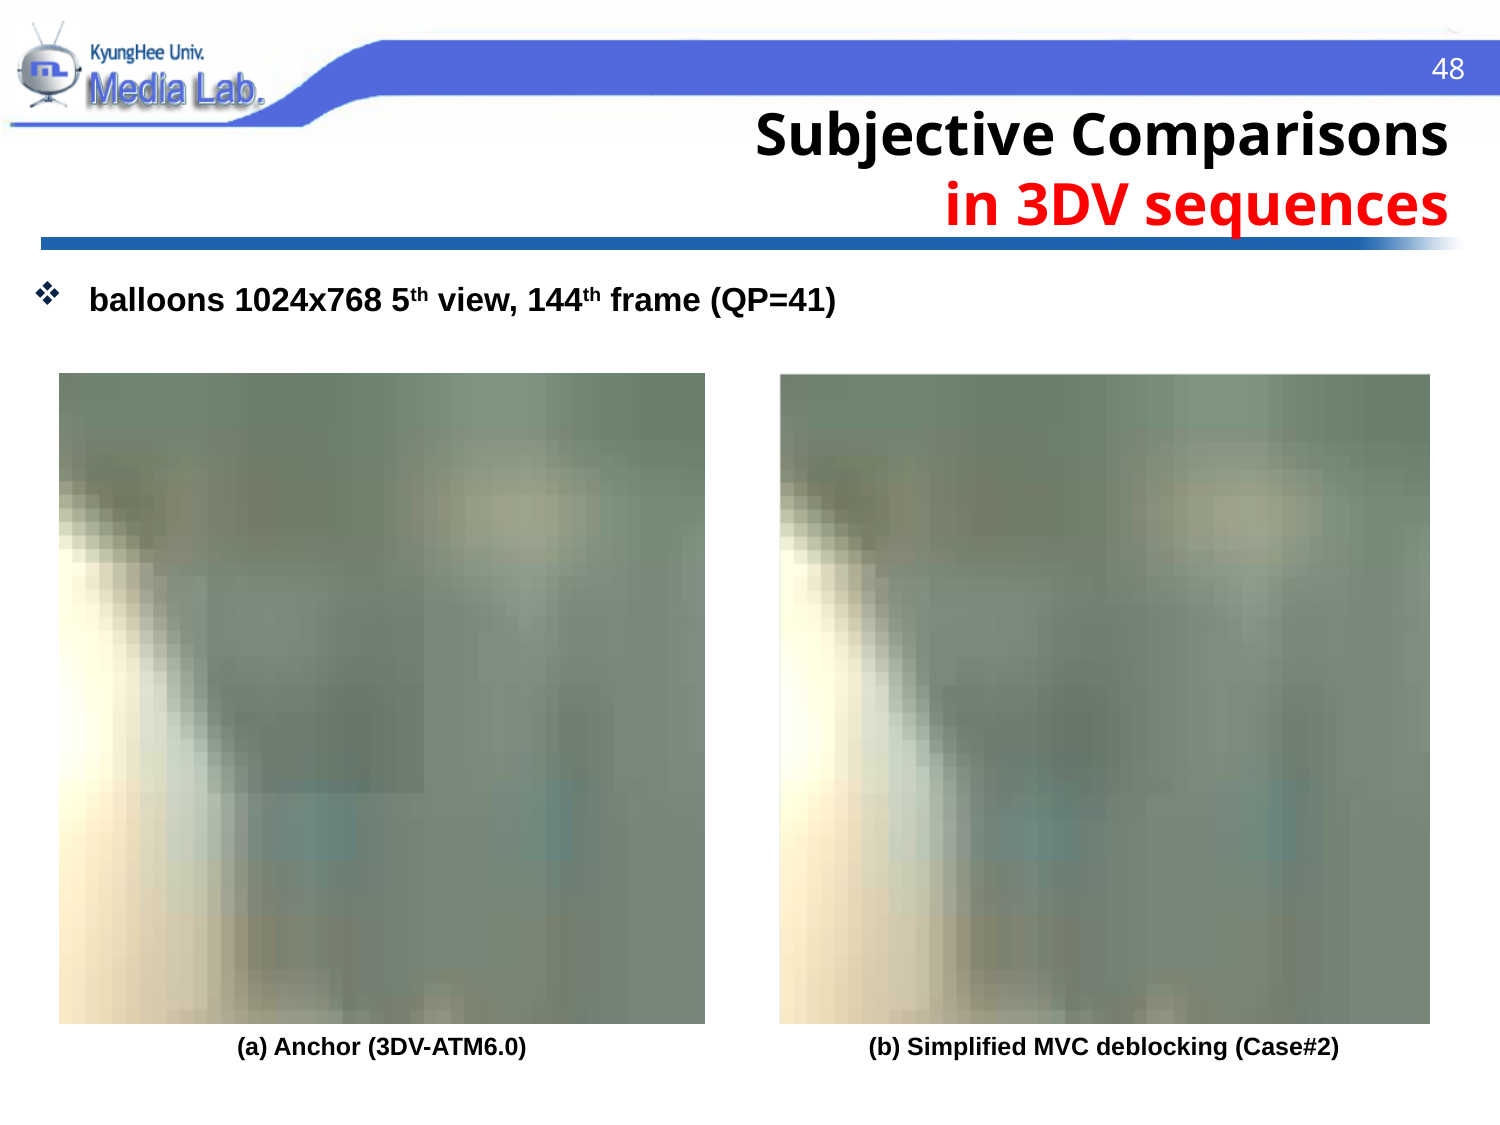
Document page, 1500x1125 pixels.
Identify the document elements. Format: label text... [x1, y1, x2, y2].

text_box (a) Anchor (3DV-ATM6.0) [222, 1032, 543, 1068]
picture [0, 0, 1500, 138]
list balloons 1024x768 5th view, 144th frame (QP=41) [17, 262, 1483, 1107]
picture [41, 237, 1500, 250]
title Subjective Comparisons in 3DV sequences [312, 101, 1465, 233]
picture [59, 373, 705, 1024]
picture [779, 373, 1430, 1024]
slide_number 48 [1403, 42, 1481, 93]
text_box (b) Simplified MVC deblocking (Case#2) [853, 1032, 1356, 1068]
